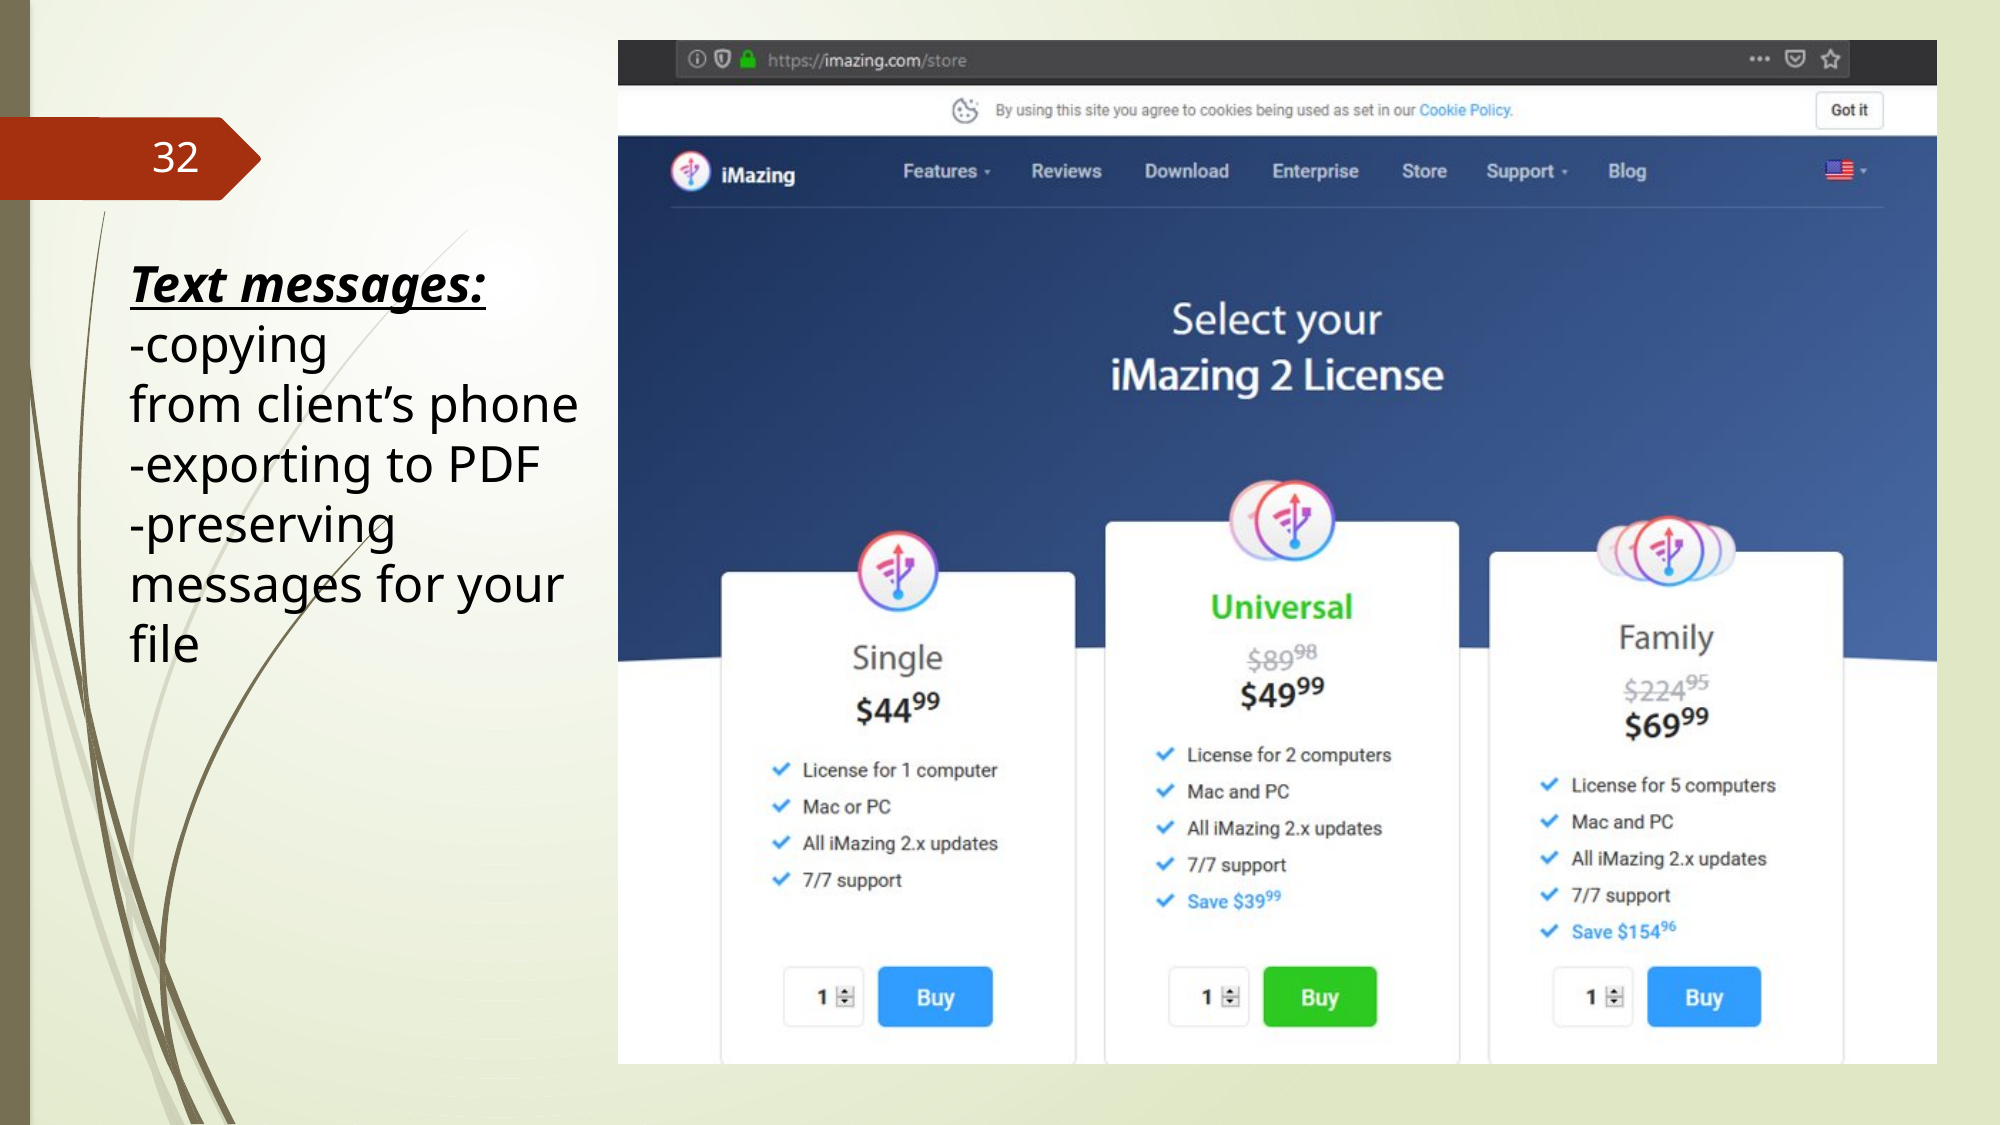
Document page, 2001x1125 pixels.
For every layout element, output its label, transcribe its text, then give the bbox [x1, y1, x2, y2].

slide_number 32 [87, 129, 216, 190]
picture [618, 40, 1937, 1064]
text_box Text messages:​ -copying from client’s phone​ -exporting to PDF​ -preserving messages for your file​ ​ [114, 245, 614, 726]
